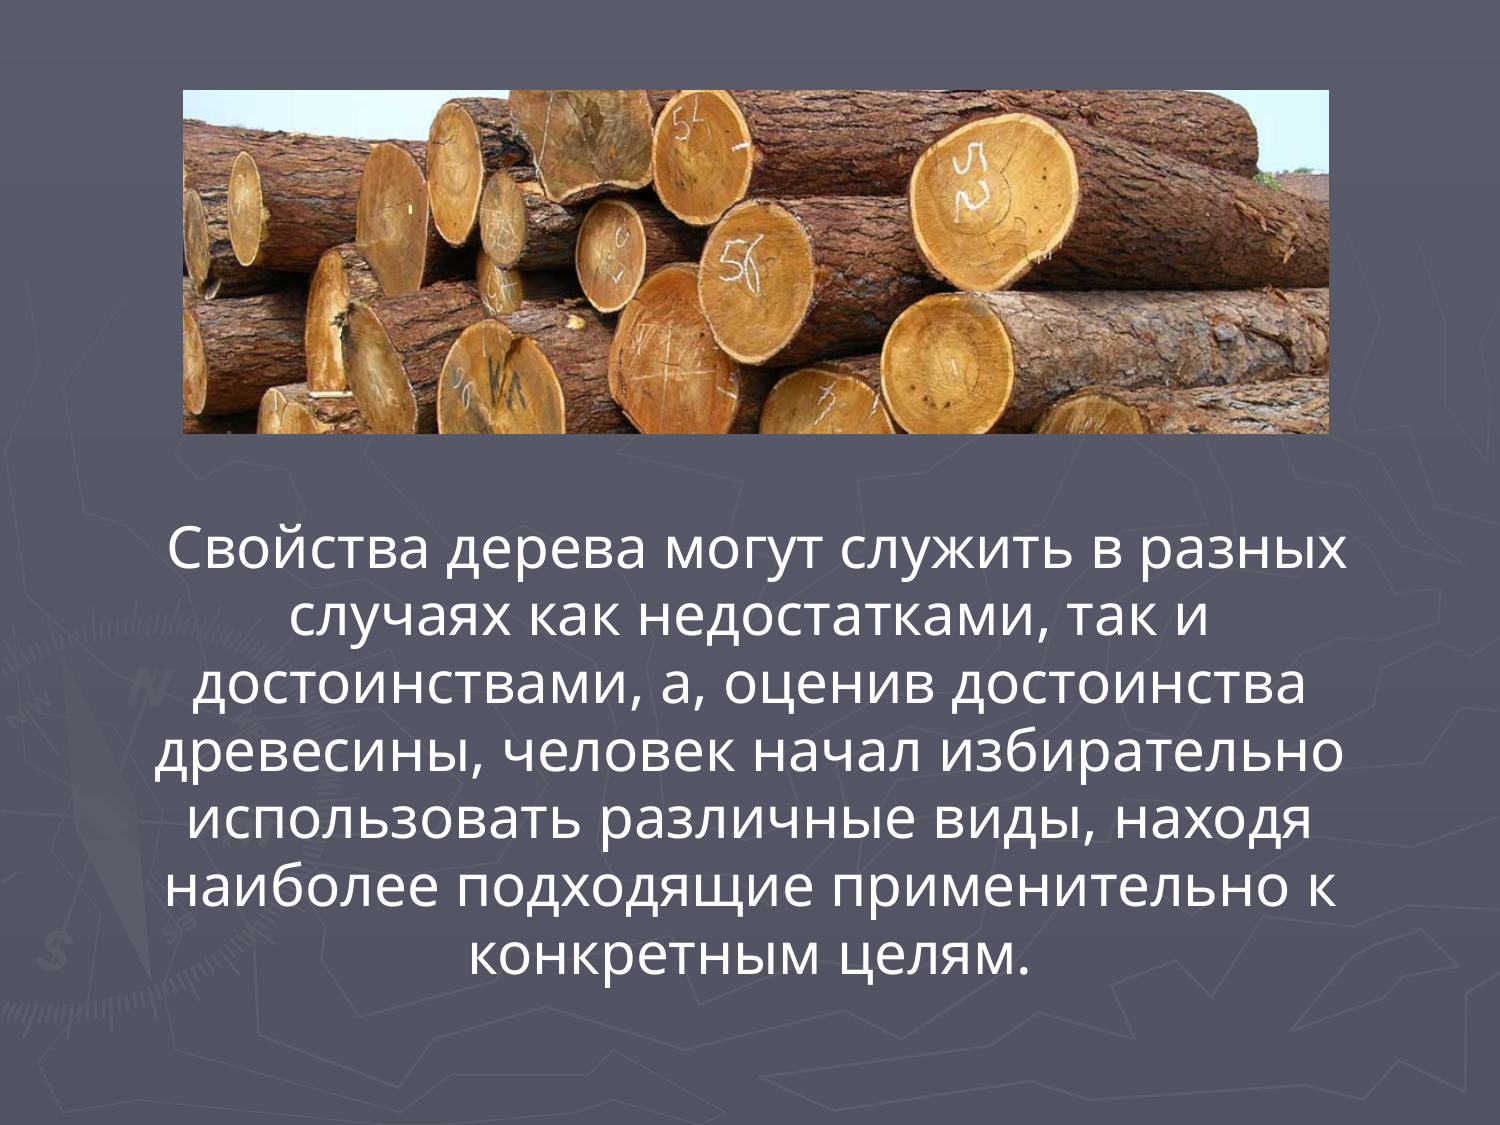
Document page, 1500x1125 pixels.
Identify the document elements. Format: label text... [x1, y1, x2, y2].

list Свойства дерева могут служить в разных случаях как недостатками, так и достоинствами, а, оценив достоинства древесины, человек начал избирательно использовать различные виды, находя наиболее подходящие применительно к конкретным целям. [64, 444, 1451, 1001]
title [182, 89, 1330, 435]
